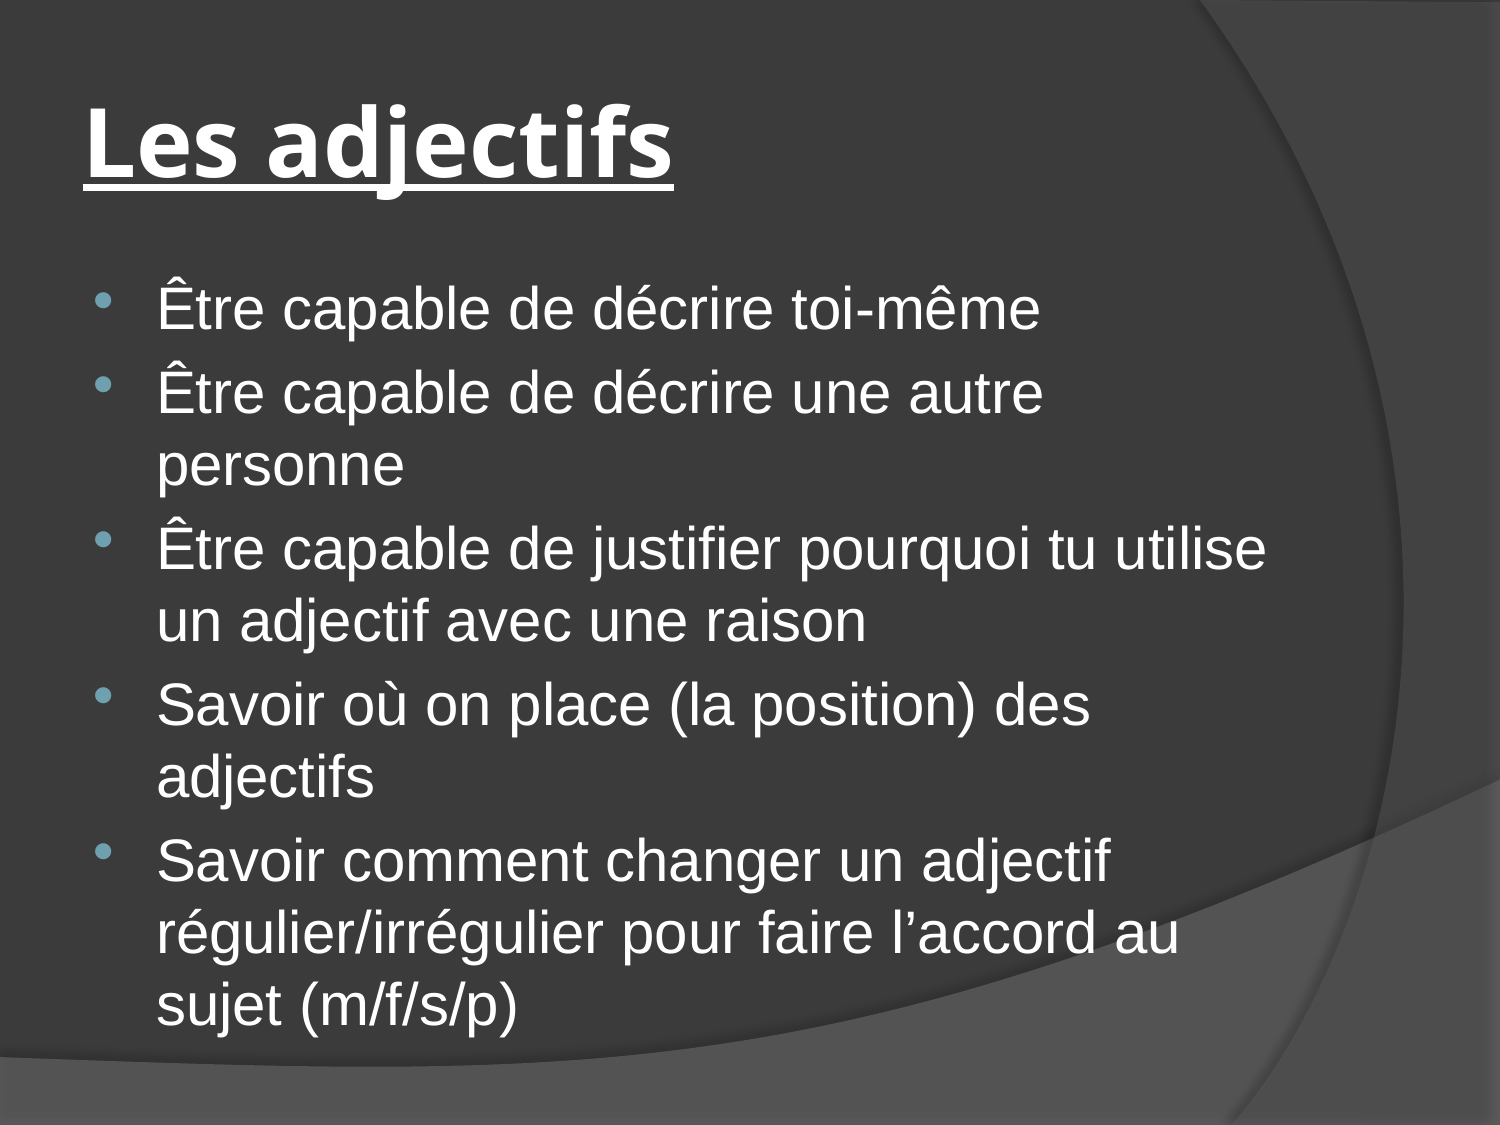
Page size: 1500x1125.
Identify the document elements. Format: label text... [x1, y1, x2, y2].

list Être capable de décrire toi-même Être capable de décrire une autre personne Être capable de justifier pourquoi tu utilise un adjectif avec une raison Savoir où on place (la position) des adjectifs Savoir comment changer un adjectif régulier/irrégulier pour faire l’accord au sujet (m/f/s/p) [75, 262, 1300, 1053]
title Les adjectifs [75, 45, 1300, 233]
